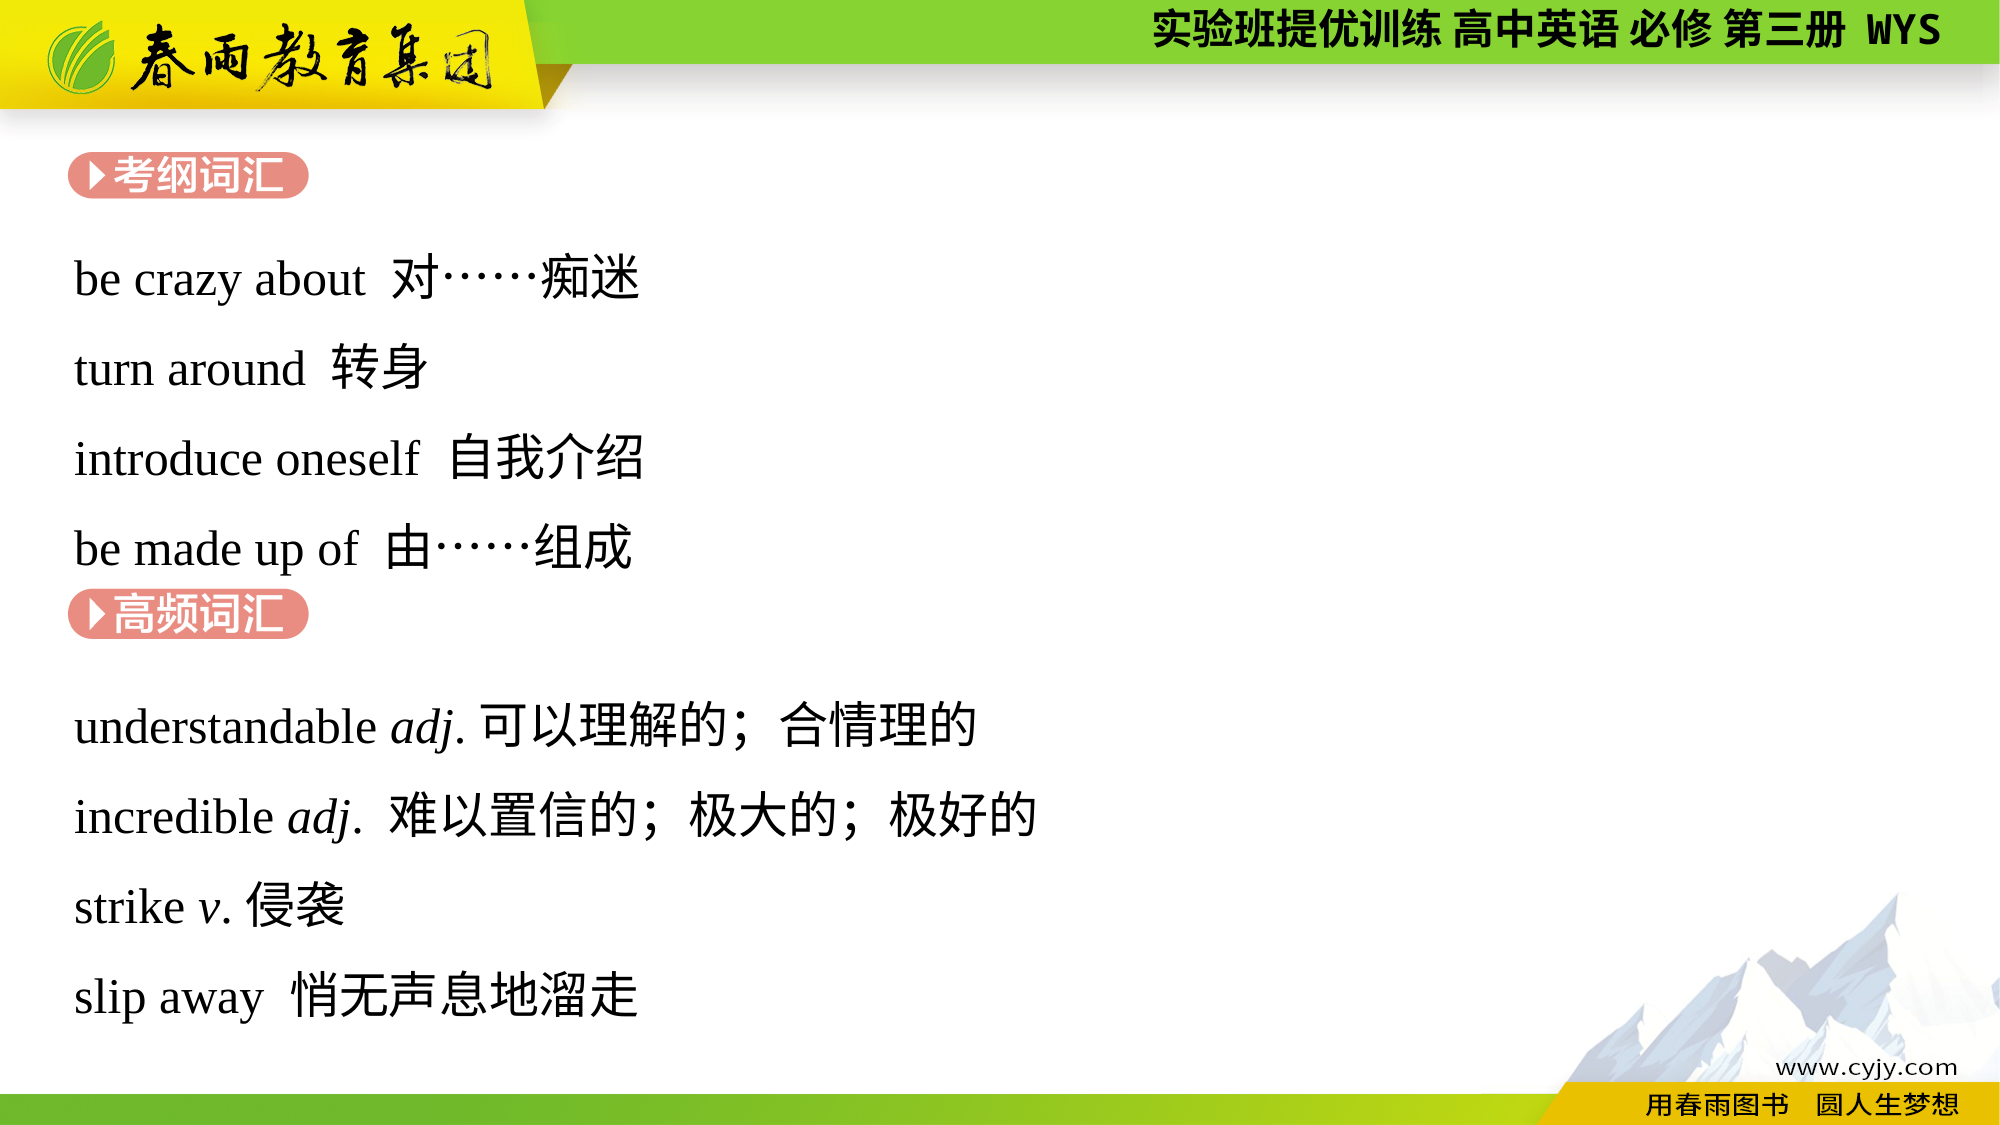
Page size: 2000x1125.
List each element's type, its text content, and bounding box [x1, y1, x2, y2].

picture [0, 0, 2000, 1125]
text_box understandable adj.可以理解的；合情理的 incredible adj. 难以置信的；极大的；极好的 strike v.侵袭 slip away 悄无声息地溜走 [59, 655, 1944, 1031]
list be crazy about 对……痴迷 turn around 转身 introduce oneself 自我介绍 be made up of 由……组成 [59, 208, 1944, 576]
